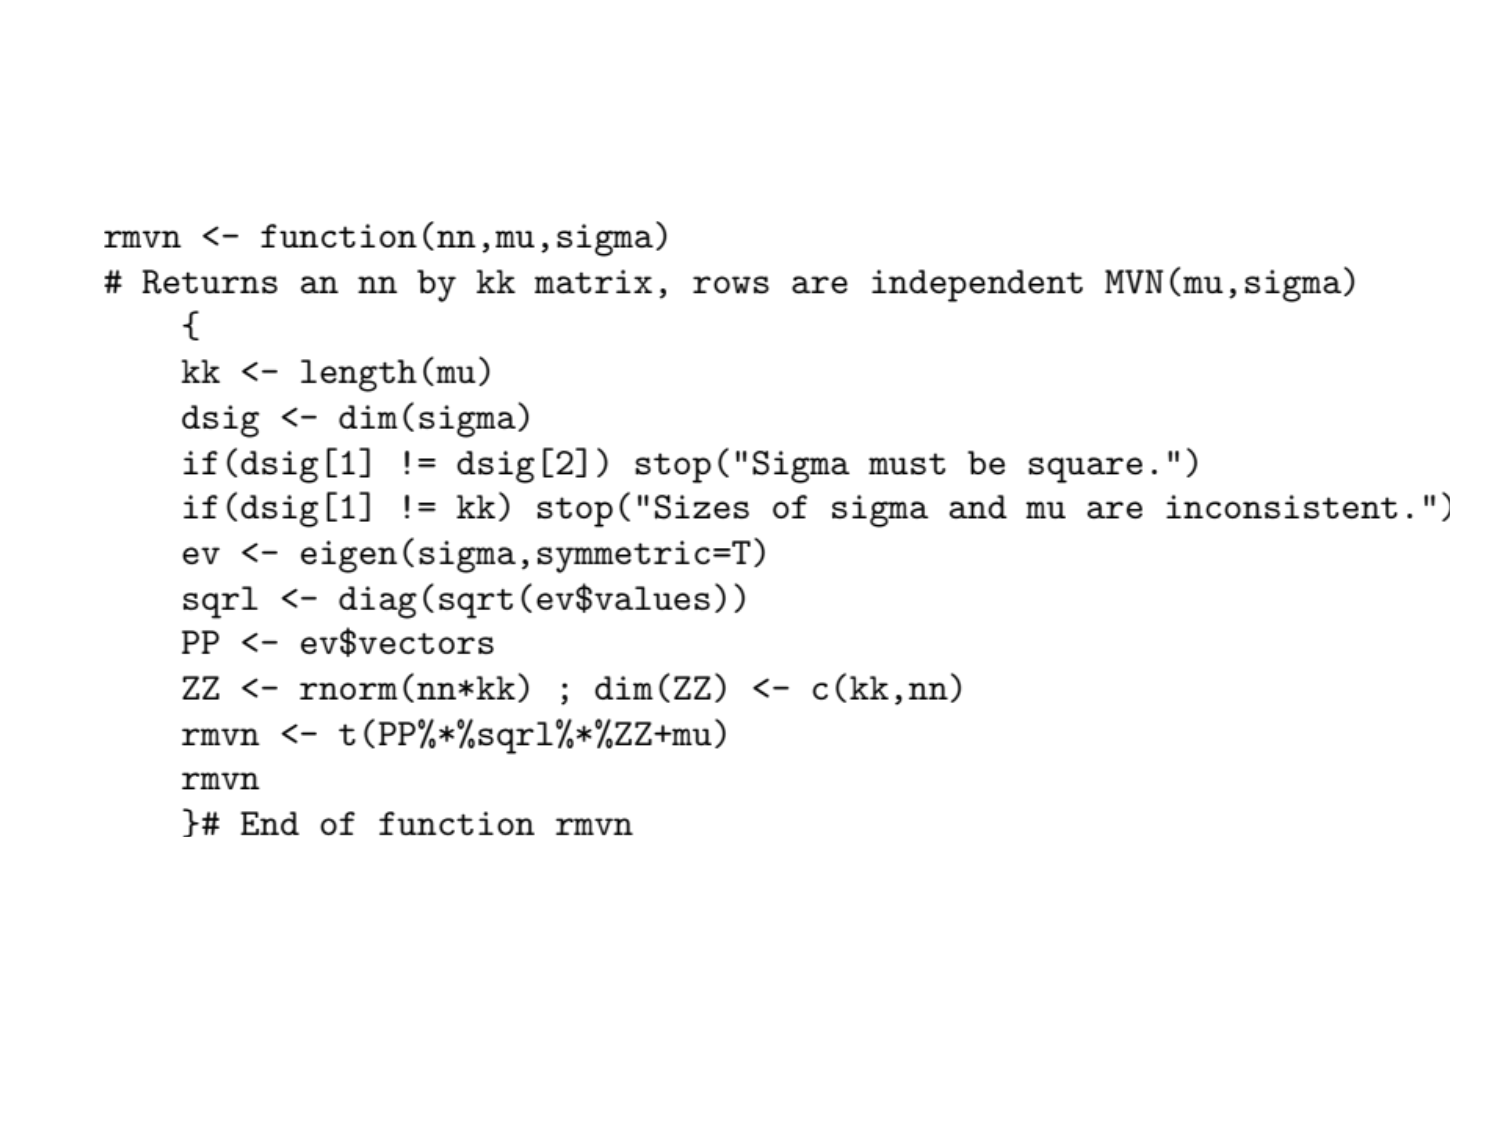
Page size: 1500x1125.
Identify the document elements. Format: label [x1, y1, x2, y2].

picture [103, 221, 1451, 837]
